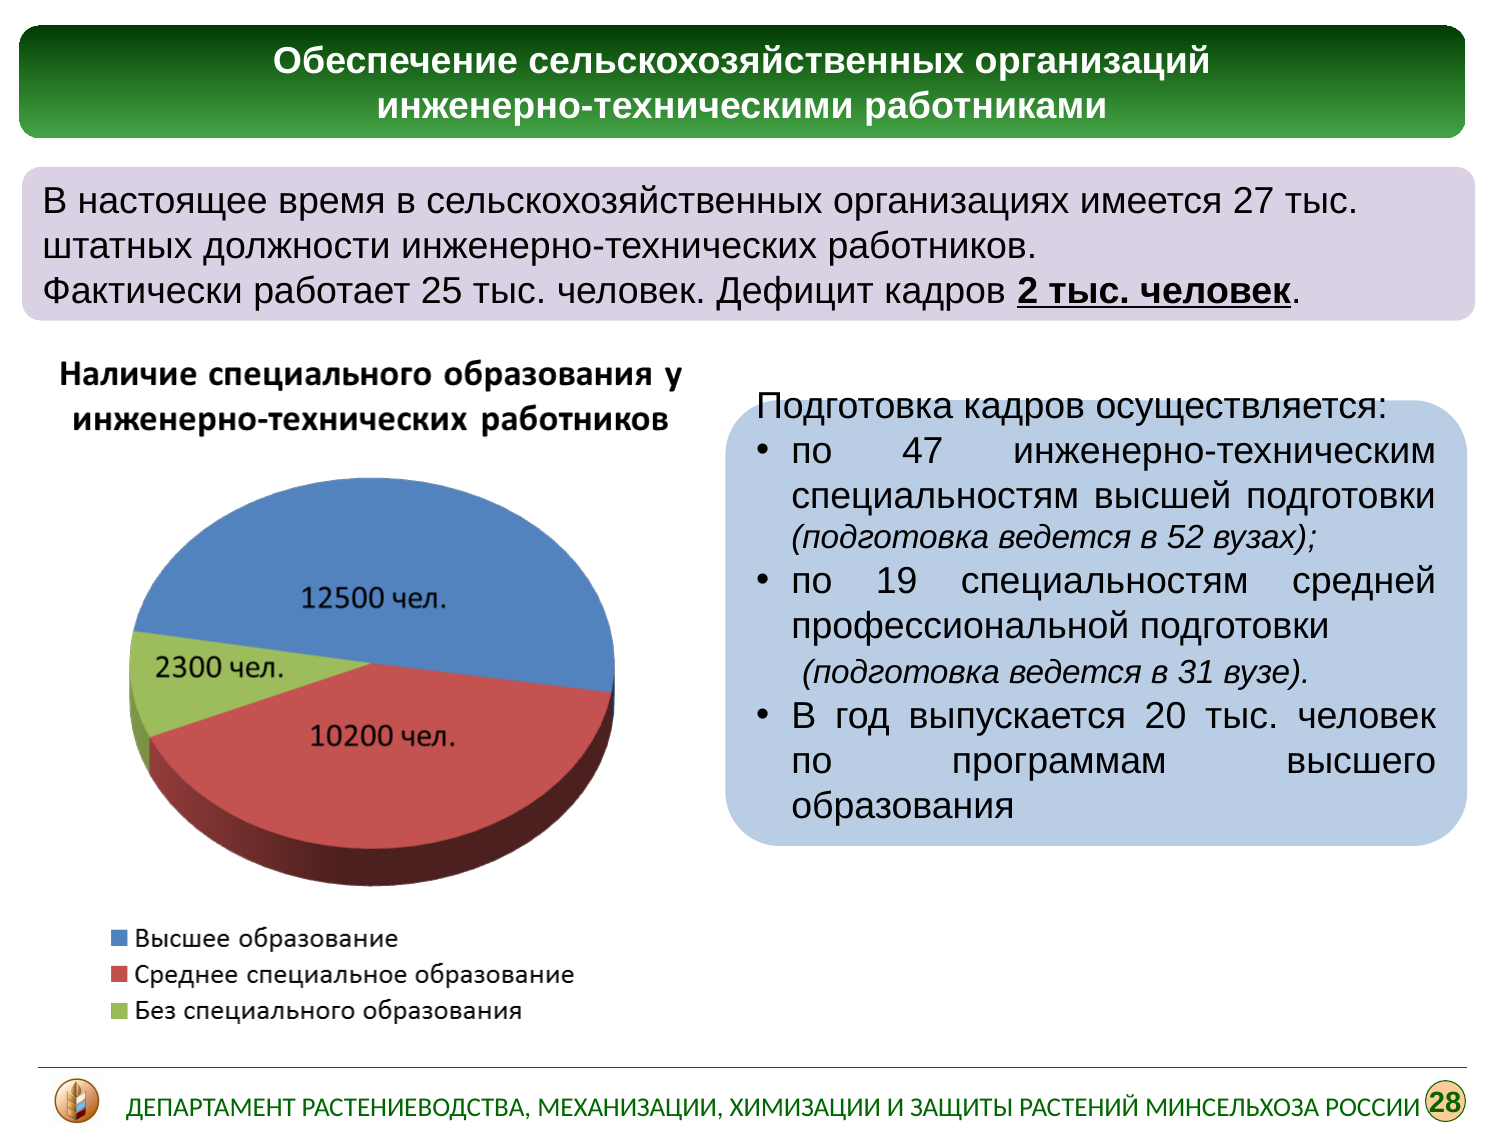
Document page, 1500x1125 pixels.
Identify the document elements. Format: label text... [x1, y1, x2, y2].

text_box В настоящее время в сельскохозяйственных организациях имеется 27 тыс. штатных должности инженерно-технических работников. Фактически работает 25 тыс. человек. Дефицит кадров 2 тыс. человек. [22, 166, 1476, 321]
text_box [1435, 1113, 1462, 1122]
text_box 28 [1435, 1088, 1485, 1113]
text_box Подготовка кадров осуществляется: по 47 инженерно-техническим специальностям высшей подготовки (подготовка ведется в 52 вузах); по 19 специальностям средней профессиональной подготовки (подготовка ведется в 31 вузе). В год выпускается 20 тыс. человек по программам высшего образования [763, 400, 1468, 846]
text_box [1435, 1080, 1461, 1088]
text_box ДЕПАРТАМЕНТ РАСТЕНИЕВОДСТВА, МЕХАНИЗАЦИИ, ХИМИЗАЦИИ И ЗАЩИТЫ РАСТЕНИЙ МИНСЕЛЬХОЗА РОССИИ [111, 1081, 1435, 1125]
picture [52, 1074, 102, 1125]
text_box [0, 337, 759, 1040]
text_box Обеспечение сельскохозяйственных организаций инженерно-техническими работниками [19, 25, 1465, 138]
